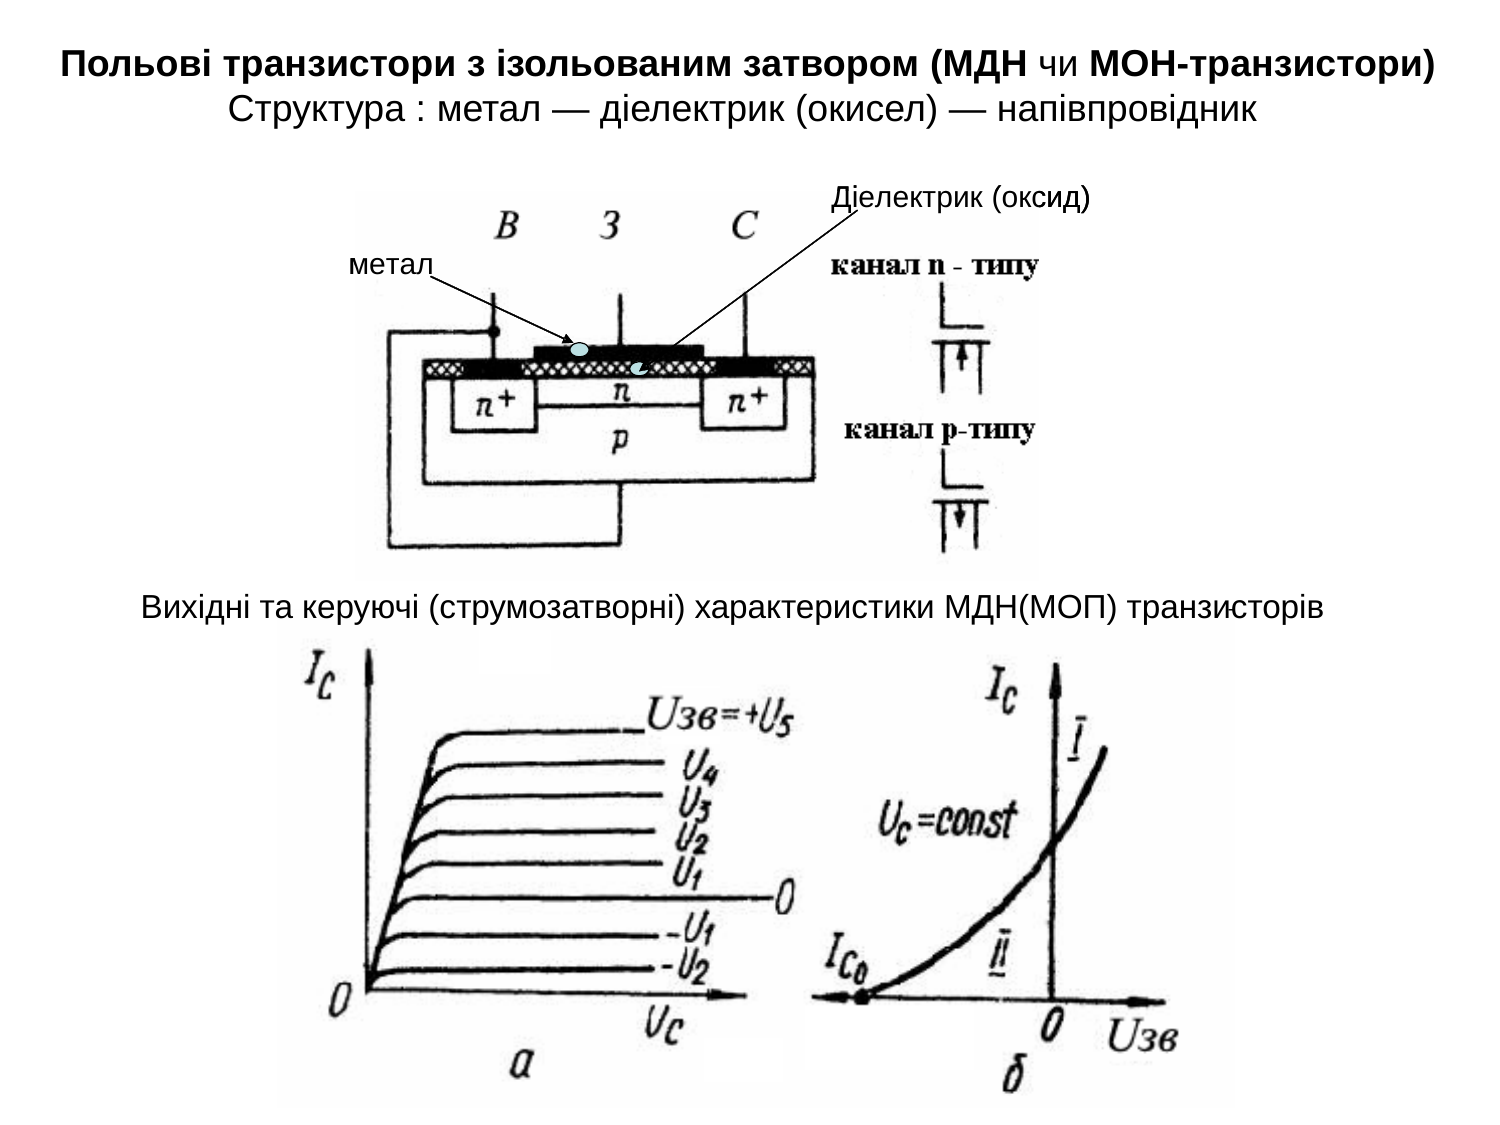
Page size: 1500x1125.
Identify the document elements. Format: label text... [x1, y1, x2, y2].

text_box Вихідні та керуючі (струмозатворні) характеристики МДН(МОП) транзисторів [125, 578, 1342, 633]
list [336, 172, 1105, 583]
text_box Польові транзистори з ізольованим затвором (МДН чи МОН-транзистори) Структура : метал — діелектрик (окисел) — напівпровідник [45, 31, 1451, 136]
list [277, 609, 1235, 1108]
